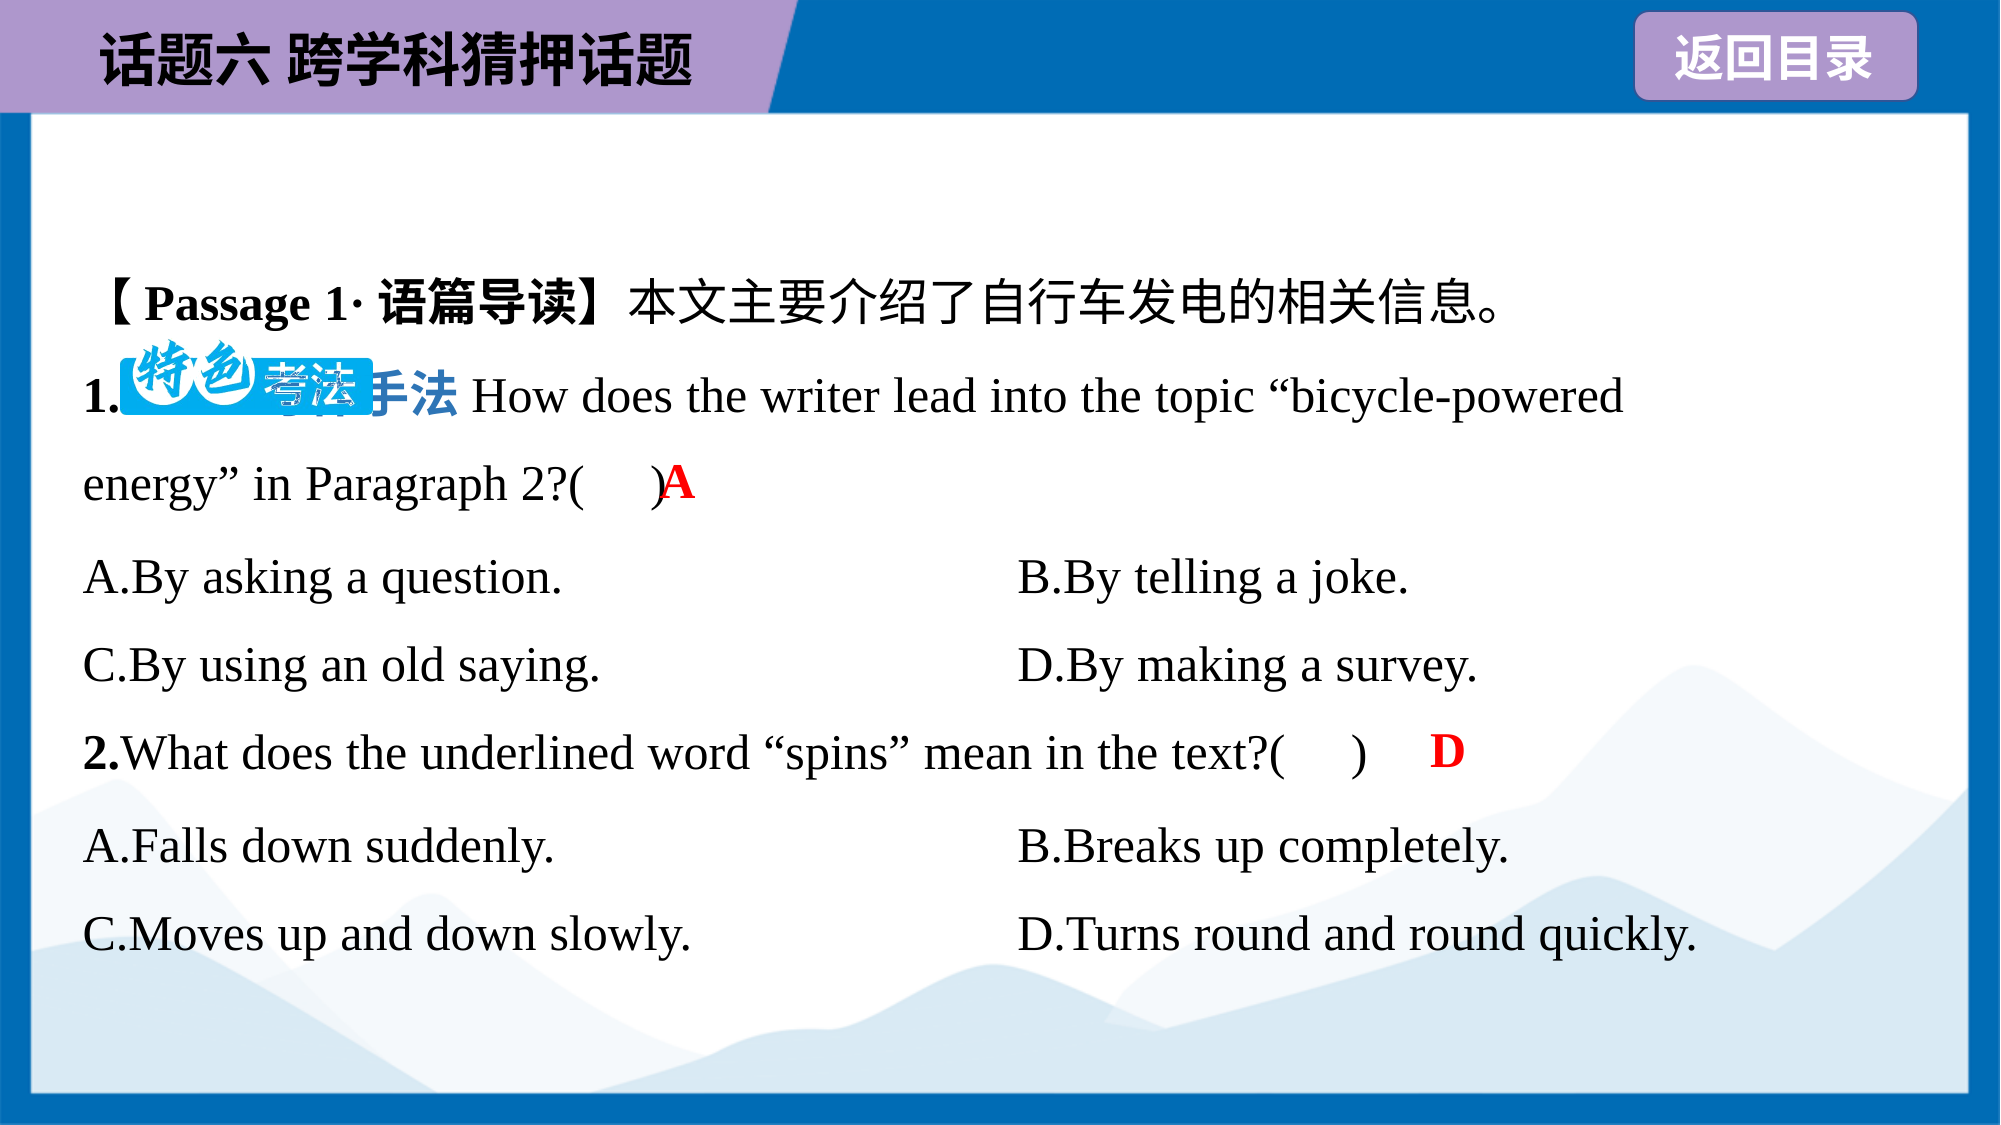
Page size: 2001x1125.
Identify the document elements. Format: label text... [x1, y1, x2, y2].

text_box 1. 写作手法How does the writer lead into the topic “bicycle-powered energy” in Paragraph 2?( ) [82, 331, 1917, 501]
text_box A.By asking a question. B.By telling a joke. C.By using an old saying. D.By making a survey. [82, 512, 1917, 682]
text_box A [641, 421, 714, 500]
text_box 2.What does the underlined word “spins” mean in the text?( ) [82, 692, 1917, 770]
text_box A.Falls down suddenly. B.Breaks up completely. C.Moves up and down slowly. D.Turns round and round quickly. [82, 781, 1917, 951]
picture [0, 0, 2000, 1125]
text_box D [1412, 690, 1485, 769]
text_box 【Passage 1·语篇导读】本文主要介绍了自行车发电的相关信息。 [82, 242, 1917, 321]
